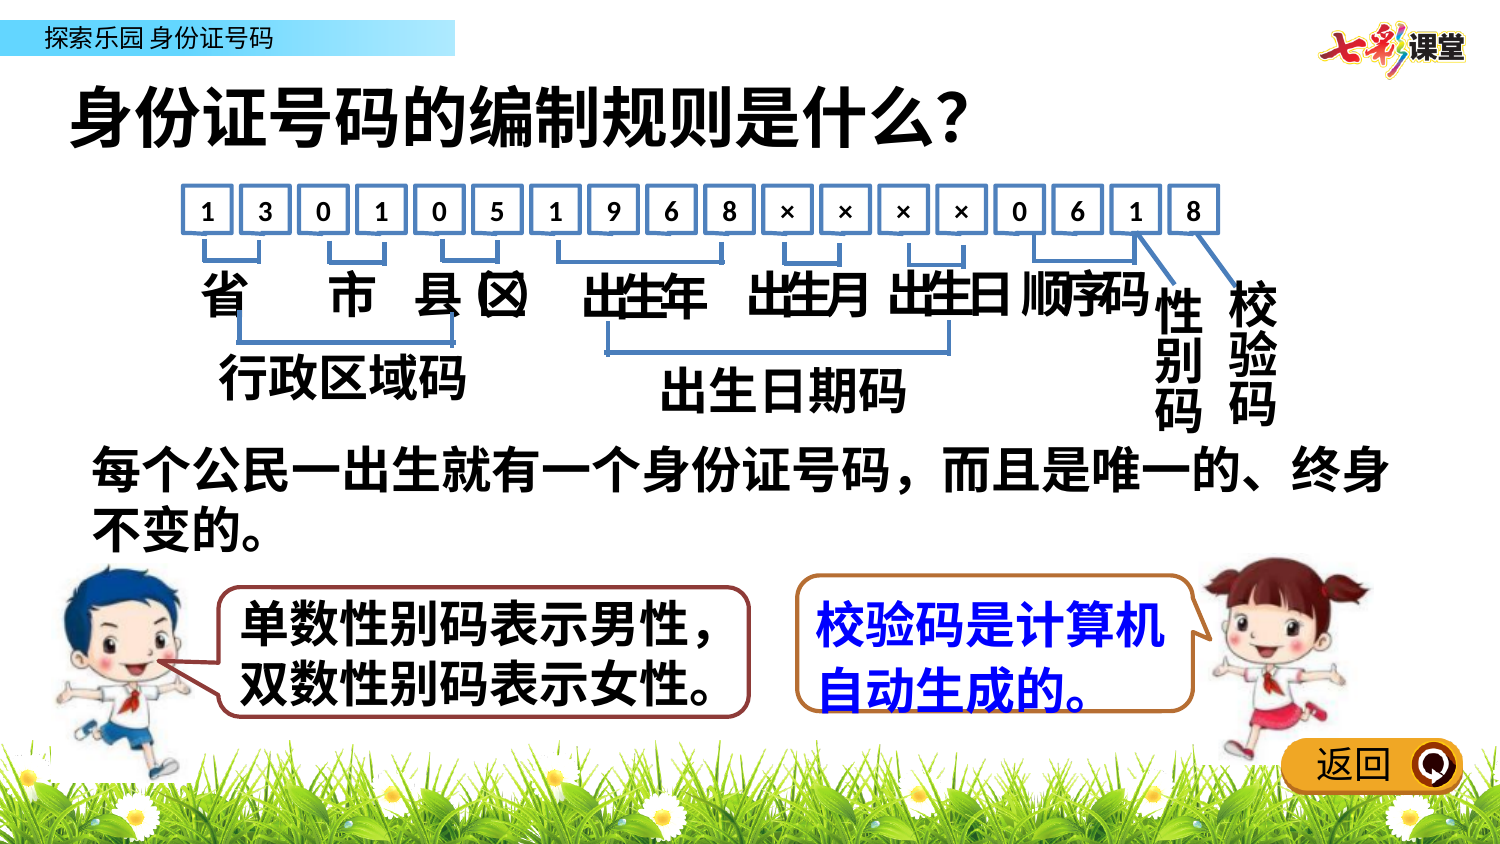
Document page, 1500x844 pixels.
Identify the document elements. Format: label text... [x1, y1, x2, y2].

text_box 省 [185, 255, 262, 326]
text_box 出生日 [871, 254, 1007, 325]
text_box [235, 309, 457, 348]
text_box 1 [1109, 183, 1163, 231]
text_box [907, 243, 965, 269]
picture [1316, 20, 1468, 80]
text_box 5 [471, 183, 524, 237]
text_box 校验码是计算机自动生成的。 [795, 573, 1193, 714]
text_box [1281, 733, 1464, 795]
text_box 9 [587, 183, 640, 237]
text_box 0 [296, 183, 350, 237]
text_box 性 别 码 [1139, 293, 1213, 430]
text_box 1 [529, 183, 582, 237]
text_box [1032, 232, 1133, 266]
text_box 校 验 码 [1213, 286, 1292, 430]
text_box 身份证号码的编制规则是什么？ [53, 68, 1058, 139]
text_box × [761, 183, 814, 237]
text_box 行政区域码 [203, 339, 561, 410]
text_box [1135, 231, 1175, 285]
text_box 3 [238, 183, 292, 237]
text_box 0 [413, 183, 466, 237]
text_box 6 [645, 183, 698, 237]
text_box 出生月 [730, 256, 871, 318]
text_box 6 [1051, 183, 1105, 231]
text_box 1 [355, 183, 408, 237]
text_box 8 [1167, 183, 1221, 237]
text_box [328, 240, 386, 266]
text_box 出生日期码 [643, 351, 986, 422]
text_box 顺序码 [1007, 254, 1139, 325]
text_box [783, 241, 841, 268]
text_box 8 [703, 183, 756, 237]
text_box 出生年 [565, 269, 730, 328]
picture [0, 553, 1500, 844]
text_box 单数性别码表示男性， 双数性别码表示女性。 [200, 585, 751, 719]
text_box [603, 320, 950, 357]
text_box 县（区） [398, 256, 565, 327]
text_box × [935, 183, 989, 237]
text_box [555, 239, 725, 266]
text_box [203, 238, 261, 265]
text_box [441, 238, 499, 265]
text_box × [819, 183, 873, 237]
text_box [1196, 233, 1237, 288]
text_box 0 [993, 183, 1047, 237]
text_box 市 [312, 255, 389, 308]
text_box 每个公民一出生就有一个身份证号码，而且是唯一的、终身不变的。 [76, 430, 1427, 564]
text_box × [877, 183, 931, 237]
text_box 1 [180, 183, 234, 237]
